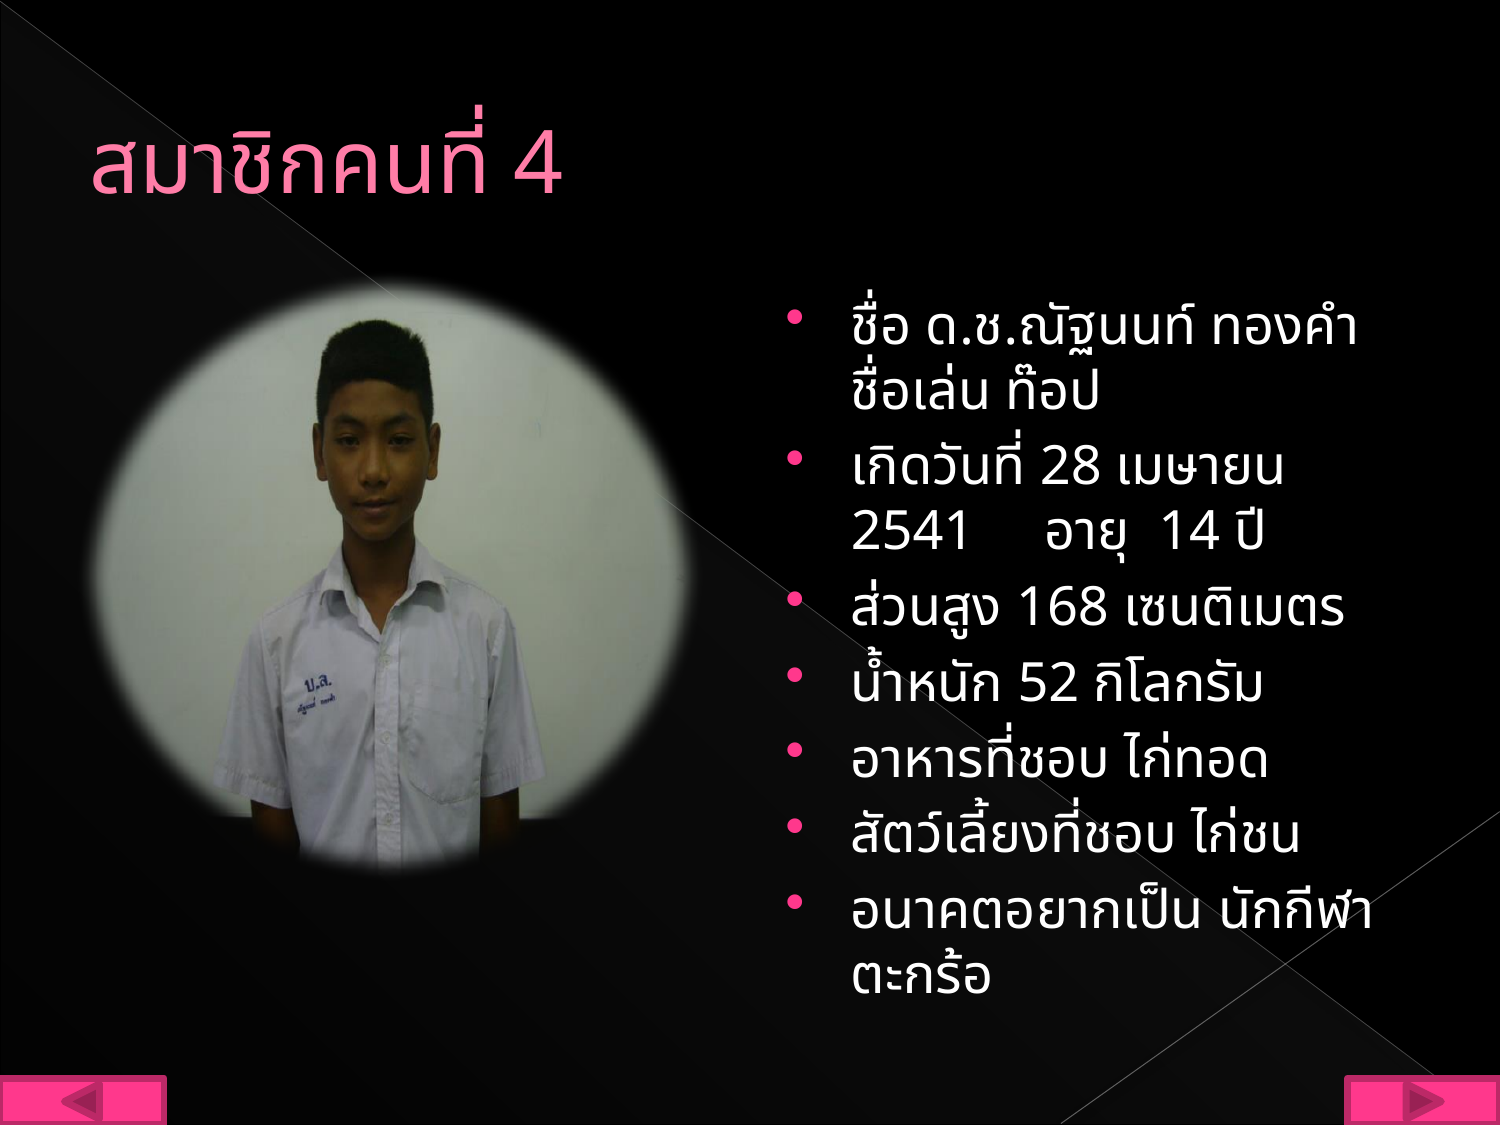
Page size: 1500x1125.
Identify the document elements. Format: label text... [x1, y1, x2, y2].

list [74, 269, 705, 883]
text_box [1344, 1075, 1500, 1125]
text_box [0, 1075, 167, 1125]
list ชื่อ ด.ช.ณัฐนนท์ ทองคำ ชื่อเล่น ท๊อป เกิดวันที่ 28 เมษายน 2541 อายุ 14 ปี ส่วนสูง 168 เซนติเมตร น้ำหนัก 52 กิโลกรัม อาหารที่ชอบ ไก่ทอด สัตว์เลี้ยงที่ชอบ ไก่ชน อนาคตอยากเป็น นักกีฬาตะกร้อ [762, 282, 1425, 1025]
title สมาชิกคนที่ 4 [75, 43, 1425, 274]
